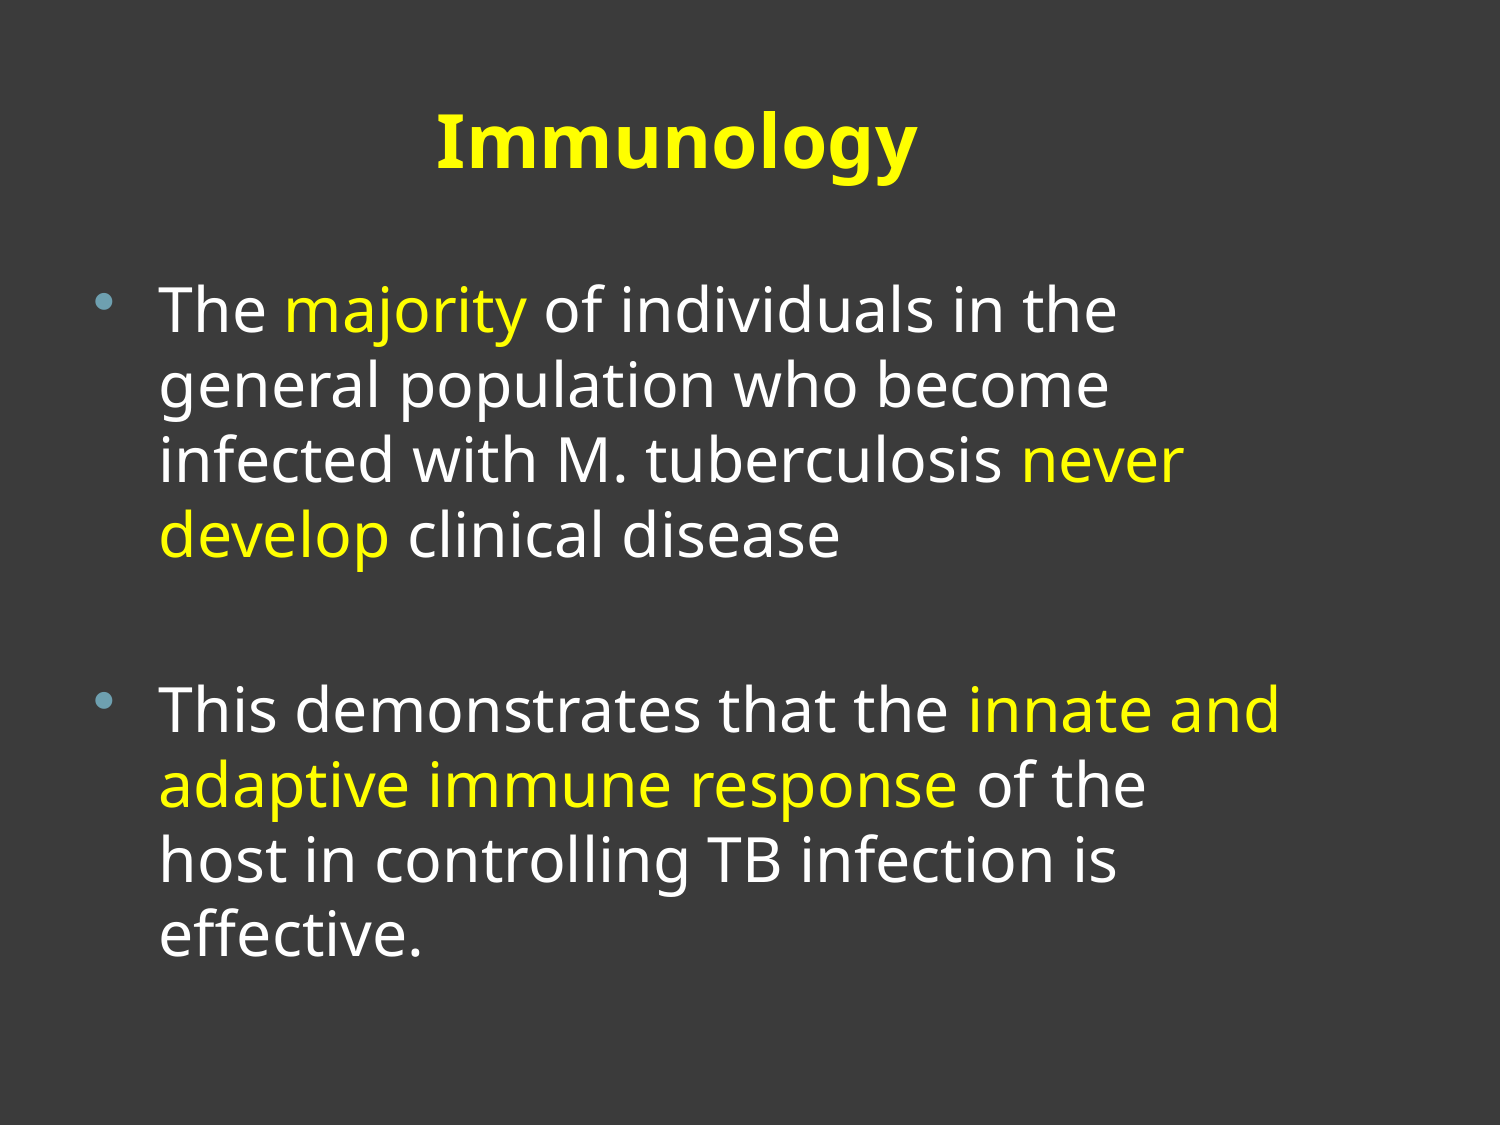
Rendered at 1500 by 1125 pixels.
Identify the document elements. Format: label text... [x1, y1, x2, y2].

list The majority of individuals in the general population who become infected with M. tuberculosis never develop clinical disease This demonstrates that the innate and adaptive immune response of the host in controlling TB infection is effective. [75, 262, 1300, 1005]
title Immunology [75, 45, 1300, 233]
